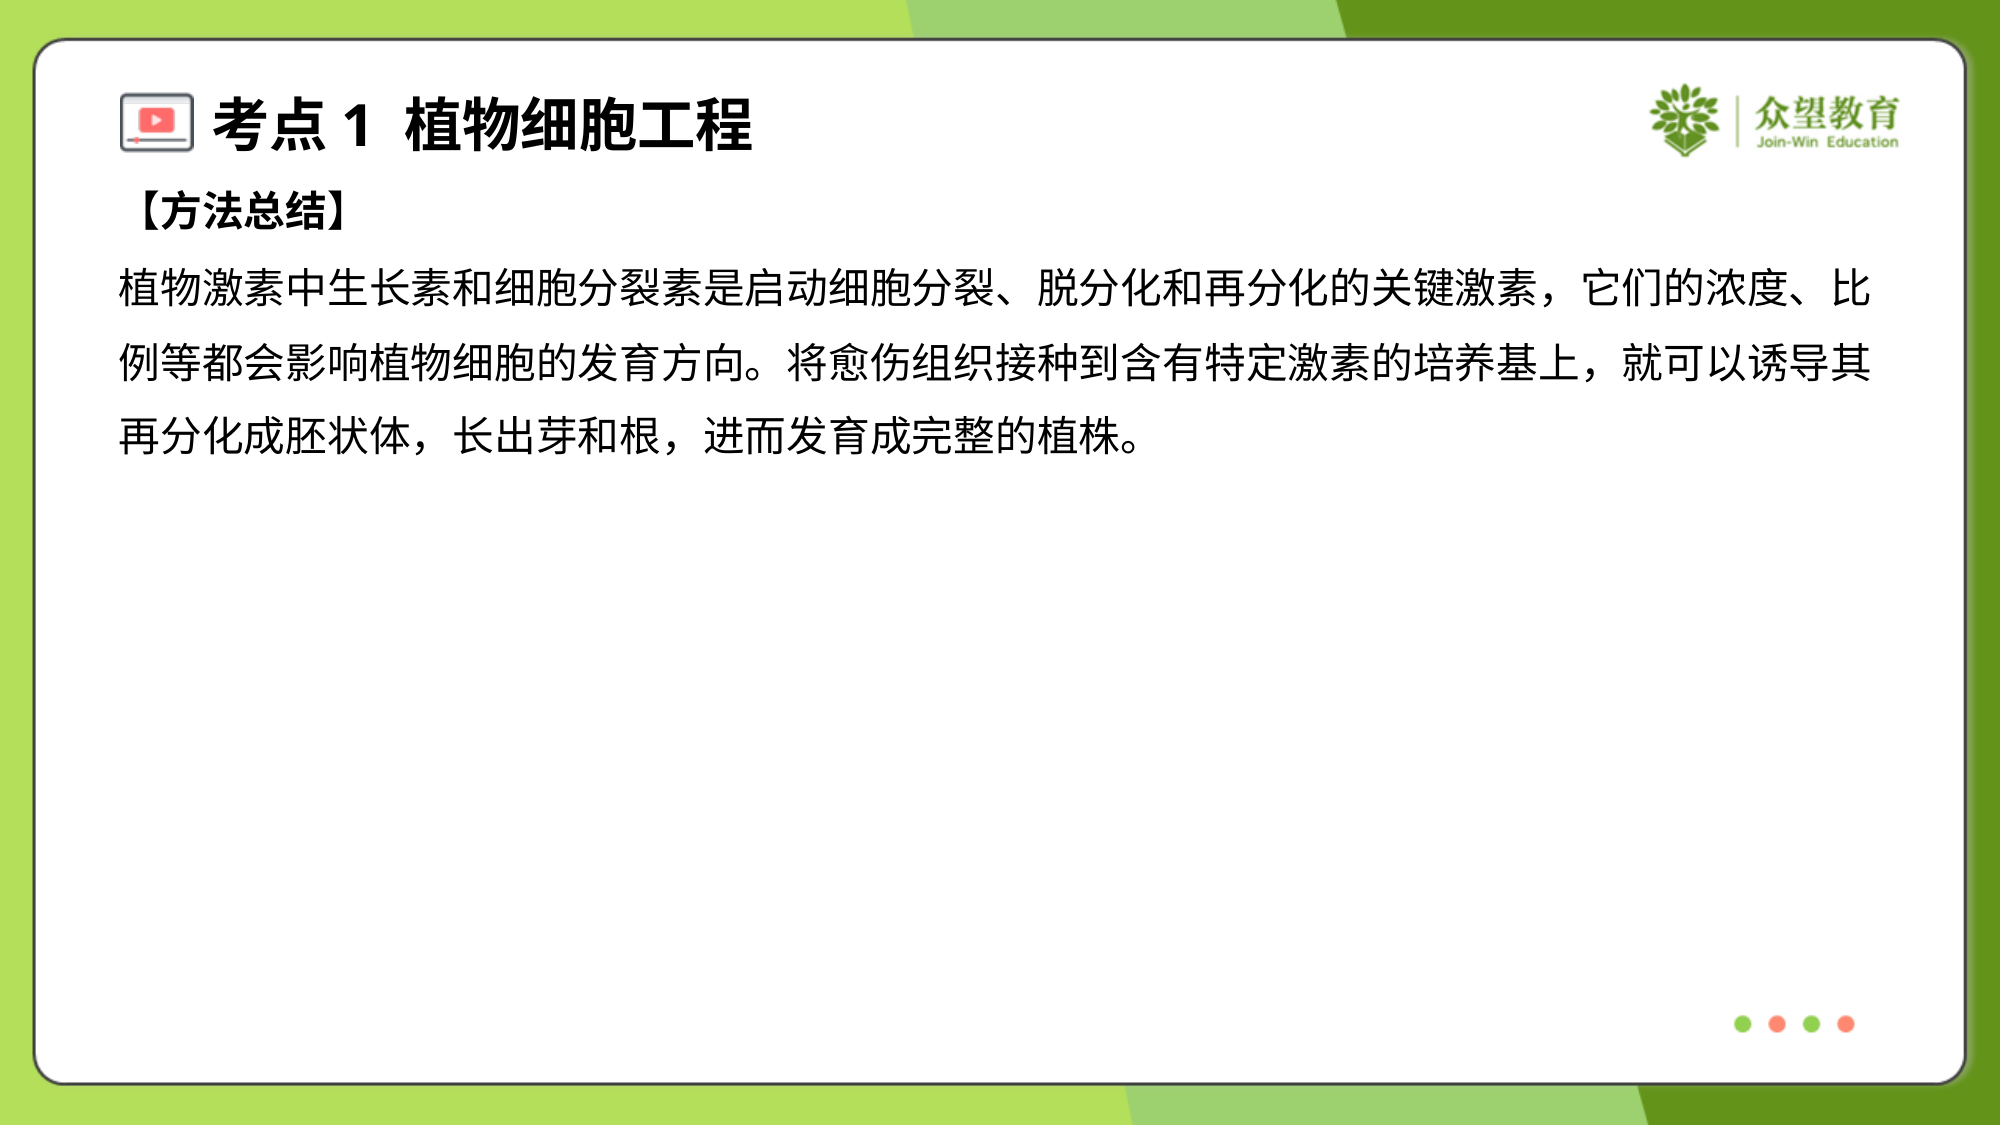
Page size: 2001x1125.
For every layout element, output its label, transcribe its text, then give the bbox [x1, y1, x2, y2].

picture [0, 0, 2000, 1125]
text_box 【方法总结】 植物激素中生长素和细胞分裂素是启动细胞分裂、脱分化和再分化的关键激素，它们的浓度、比 例等都会影响植物细胞的发育方向。将愈伤组织接种到含有特定激素的培养基上，就可以诱导其 再分化成胚状体，长出芽和根，进而发育成完整的植株。 [118, 159, 1883, 452]
